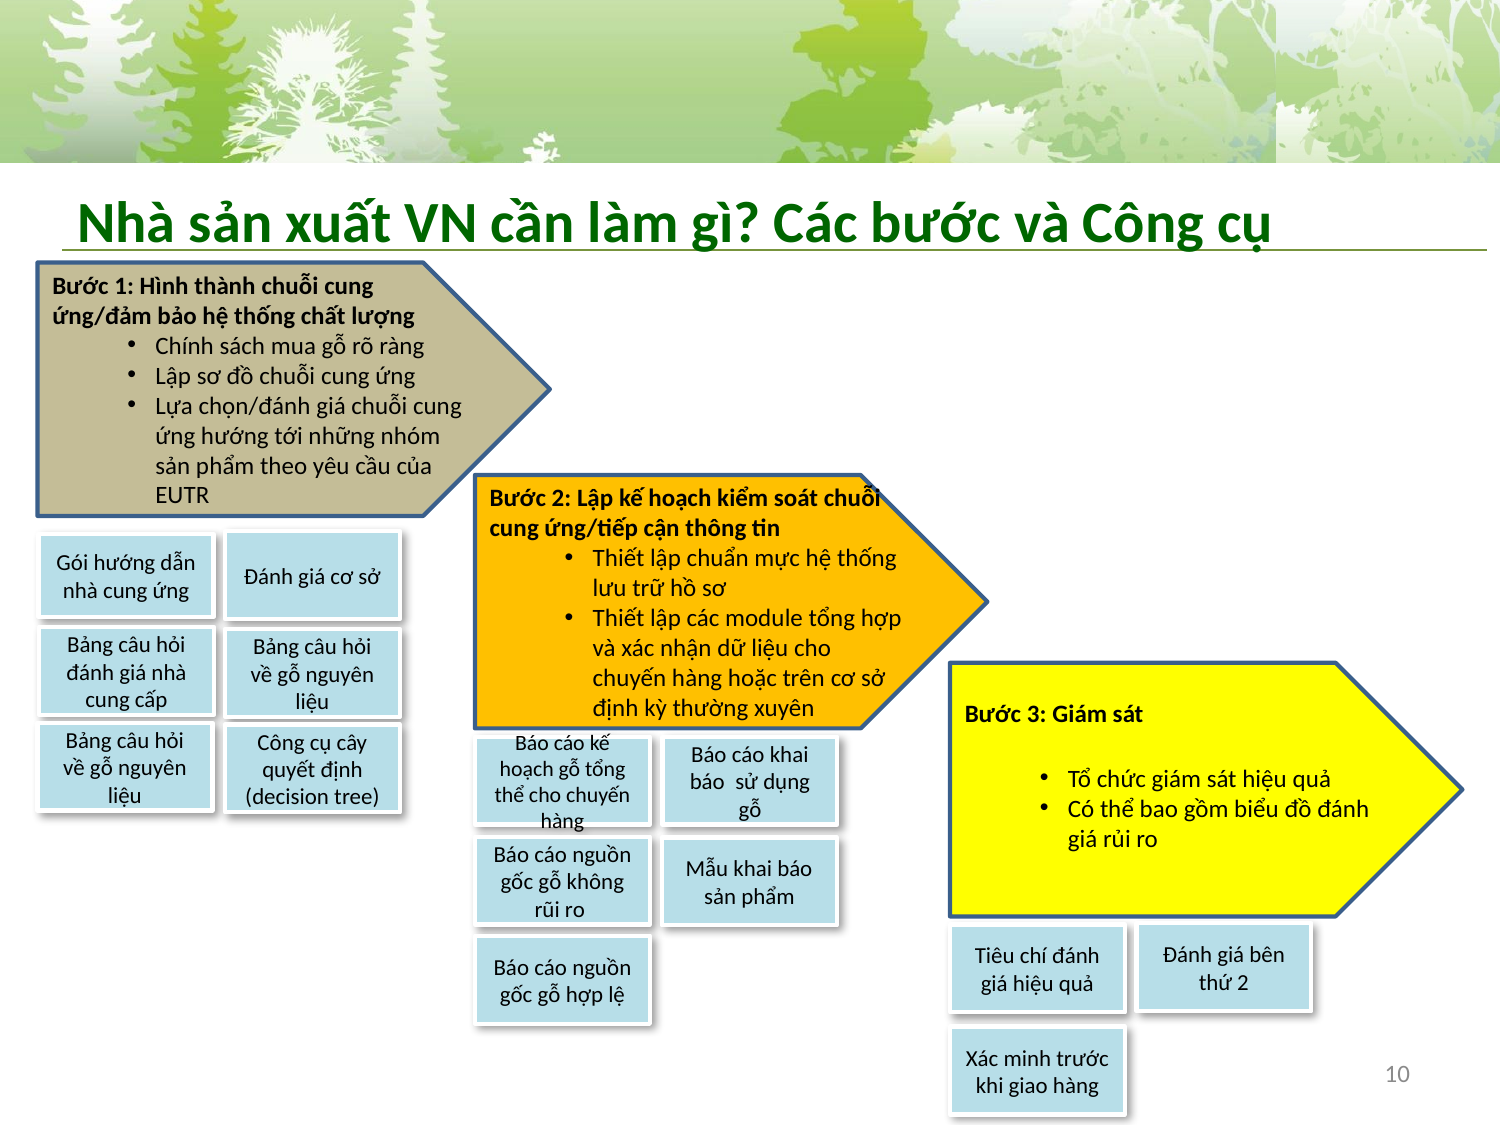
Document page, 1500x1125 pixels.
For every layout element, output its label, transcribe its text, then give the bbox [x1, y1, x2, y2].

text_box Bước 3: Giám sát Tổ chức giám sát hiệu quả Có thể bao gồm biểu đồ đánh giá rủi ro [947, 660, 1465, 919]
text_box Xác minh trước khi giao hàng [948, 1024, 1127, 1117]
text_box Bảng câu hỏi về gỗ nguyên liệu [223, 627, 402, 719]
text_box Tiêu chí đánh giá hiệu quả [948, 922, 1127, 1014]
text_box Báo cáo kế hoạch gỗ tổng thể cho chuyến hàng [473, 735, 652, 827]
text_box Bước 2: Lập kế hoạch kiểm soát chuỗi cung ứng/tiếp cận thông tin Thiết lập chuẩn mực hệ thống lưu trữ hồ sơ Thiết lập các module tổng hợp và xác nhận dữ liệu cho chuyến hàng hoặc trên cơ sở định kỳ thường xuyên [472, 472, 990, 731]
text_box Bước 1: Hình thành chuỗi cung ứng/đảm bảo hệ thống chất lượng Chính sách mua gỗ rõ ràng Lập sơ đồ chuỗi cung ứng Lựa chọn/đánh giá chuỗi cung ứng hướng tới những nhóm sản phẩm theo yêu cầu của EUTR [35, 260, 553, 519]
text_box Công cụ cây quyết định (decision tree) [223, 722, 402, 814]
text_box Báo cáo khai báo sử dụng gỗ [660, 735, 839, 827]
text_box Báo cáo nguồn gốc gỗ không rũi ro [473, 835, 652, 927]
text_box Gói hướng dẫn nhà cung ứng [36, 532, 216, 619]
slide_number 10 [1137, 1042, 1425, 1103]
text_box Mẫu khai báo sản phẩm [660, 835, 839, 927]
text_box Báo cáo nguồn gốc gỗ hợp lệ [473, 934, 652, 1026]
text_box Đánh giá cơ sở [223, 529, 402, 621]
text_box Bảng câu hỏi đánh giá nhà cung cấp [37, 625, 216, 717]
picture [0, 0, 1500, 163]
text_box Đánh giá bên thứ 2 [1134, 921, 1313, 1013]
title Nhà sản xuất VN cần làm gì? Các bước và Công cụ [62, 174, 1350, 263]
text_box Bảng câu hỏi về gỗ nguyên liệu [35, 721, 215, 813]
list [612, 289, 1500, 1032]
